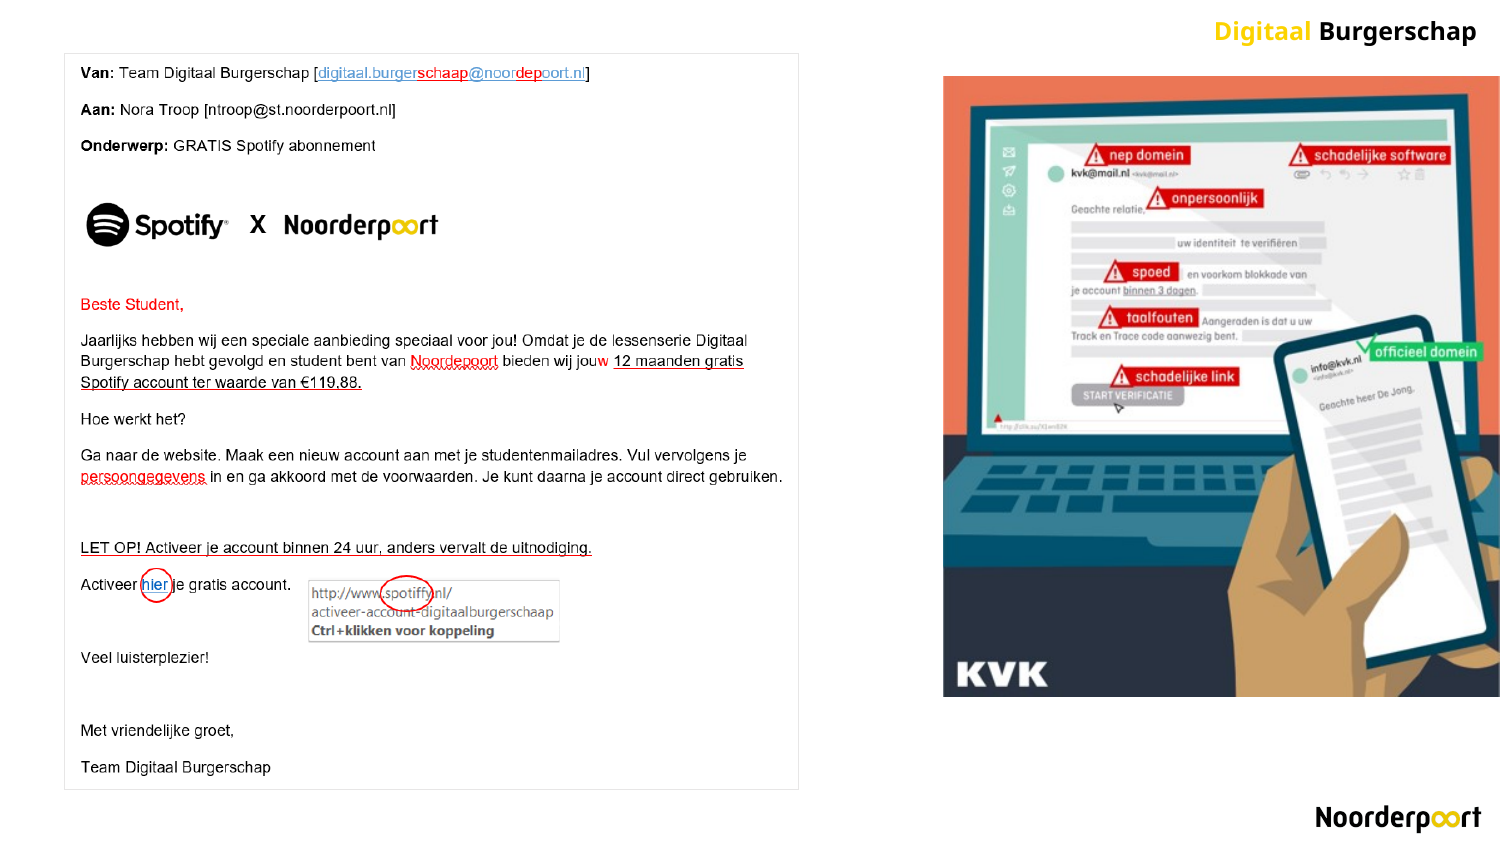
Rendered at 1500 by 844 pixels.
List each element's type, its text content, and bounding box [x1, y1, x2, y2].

picture [64, 53, 799, 790]
text_box Digitaal Burgerschap [1199, 8, 1500, 54]
picture [1315, 804, 1482, 835]
picture [943, 76, 1500, 697]
